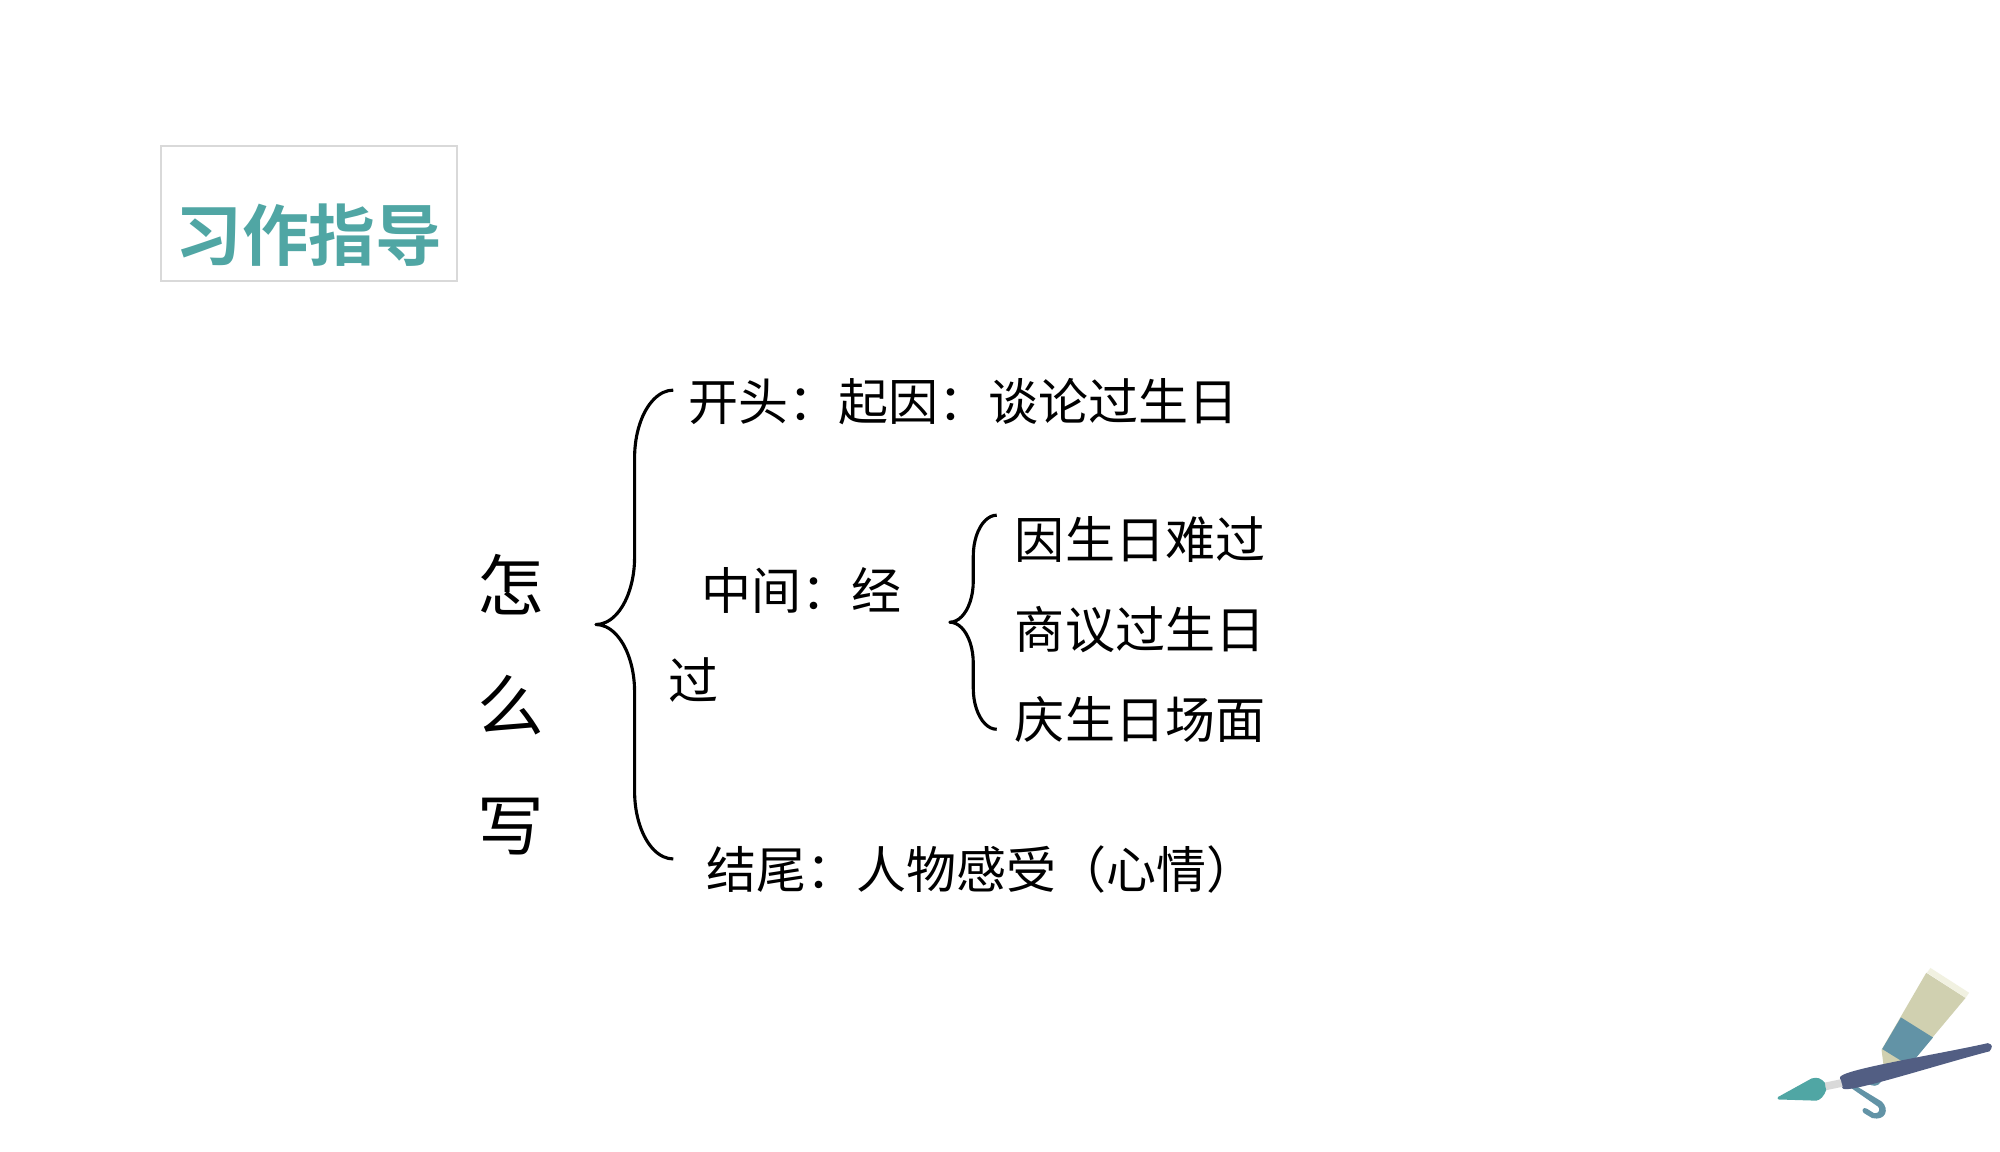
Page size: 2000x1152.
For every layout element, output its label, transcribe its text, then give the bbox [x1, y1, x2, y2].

text_box [595, 390, 674, 859]
text_box 习作指导 [160, 145, 458, 282]
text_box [1811, 970, 1974, 1152]
text_box 开头：起因：谈论过生日 [673, 332, 1919, 528]
text_box 结尾：人物感受（心情） [691, 800, 1272, 906]
text_box [949, 528, 997, 730]
text_box 怎 么 写 [463, 496, 560, 872]
text_box 因生日难过 商议过生日 庆生日场面 [1000, 471, 1343, 846]
text_box 中间：经过 [674, 507, 934, 672]
